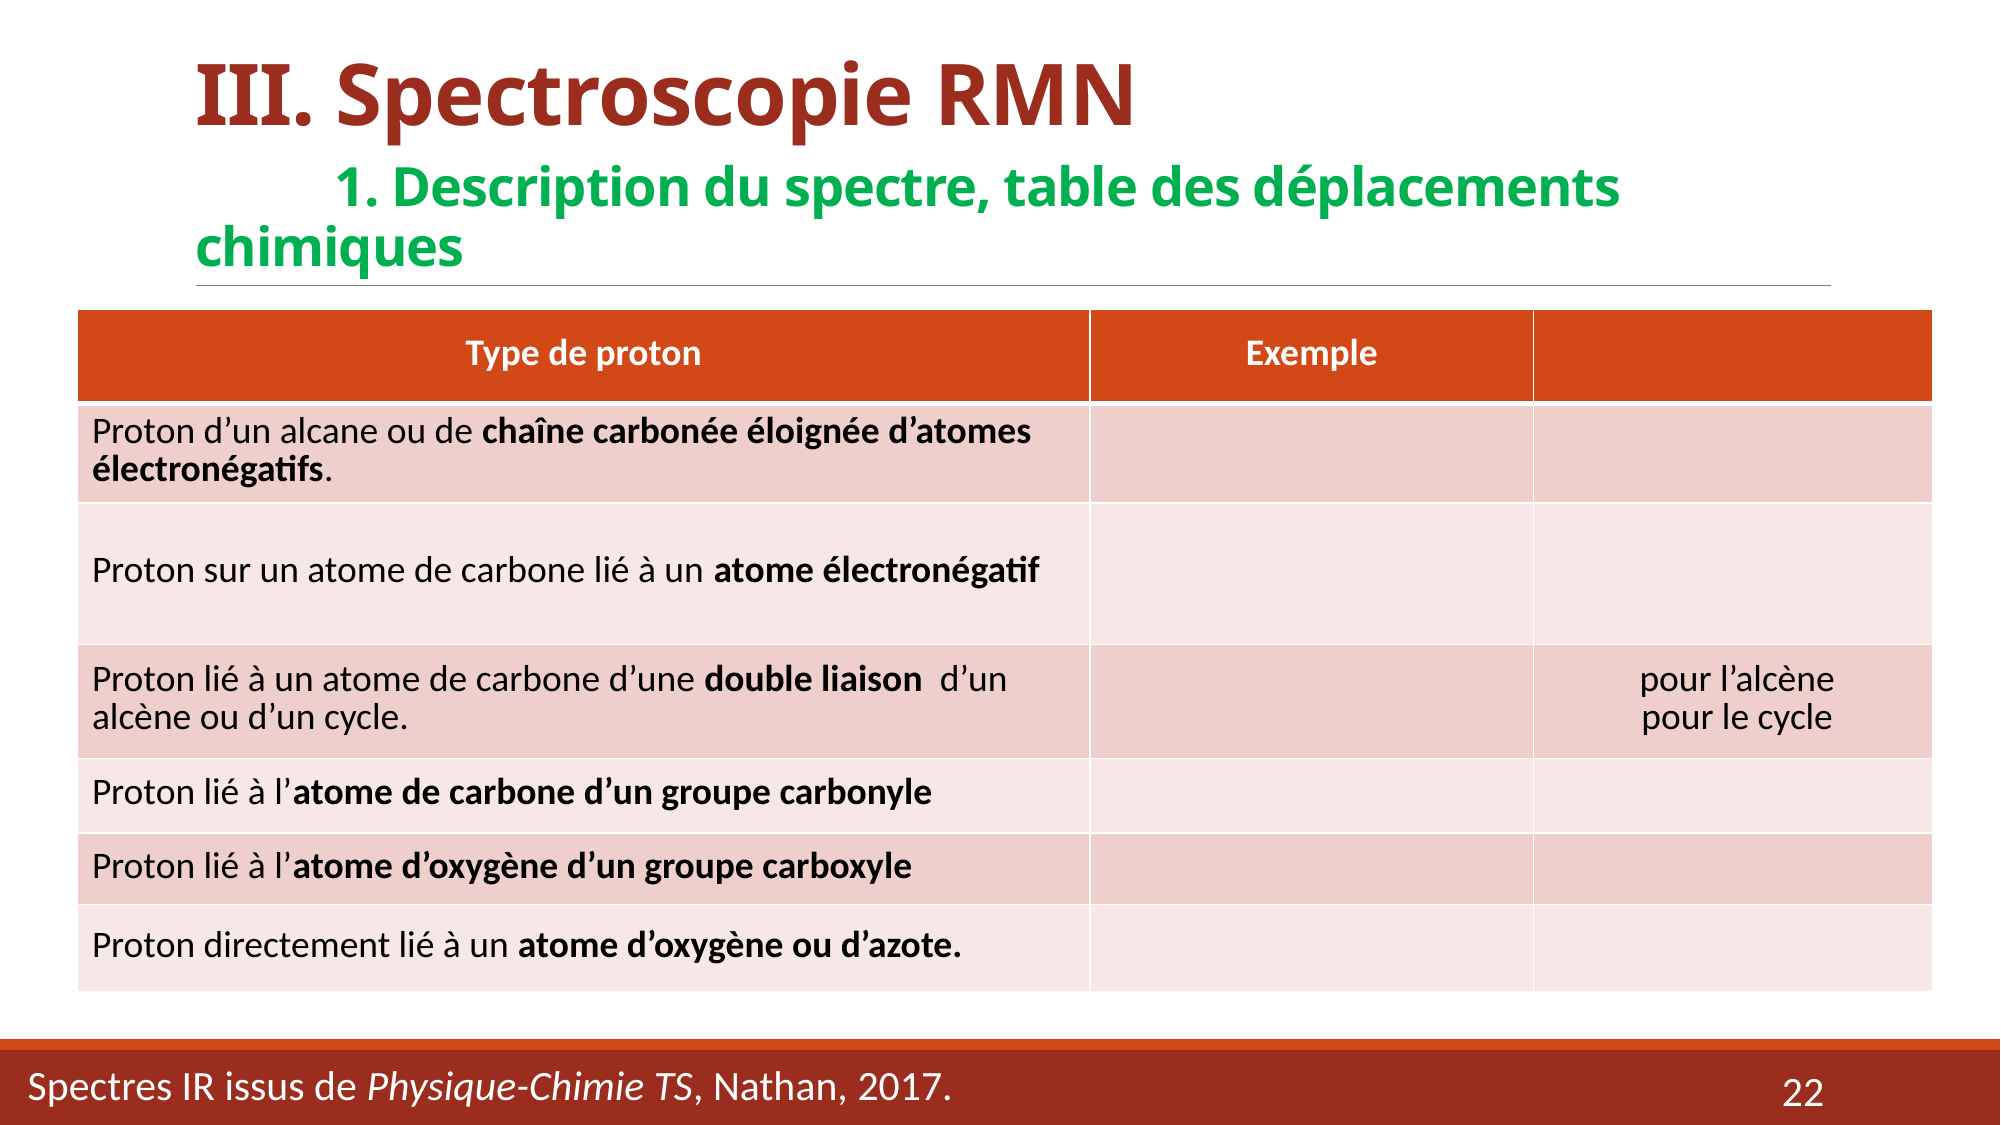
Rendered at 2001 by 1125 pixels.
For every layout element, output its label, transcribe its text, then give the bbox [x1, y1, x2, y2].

title III. Spectroscopie RMN 1. Description du spectre, table des déplacements chimiques [180, 47, 1830, 285]
text_box Spectres IR issus de Physique-Chimie TS, Nathan, 2017. [27, 1056, 1799, 1125]
slide_number 22 [1799, 1059, 1840, 1120]
